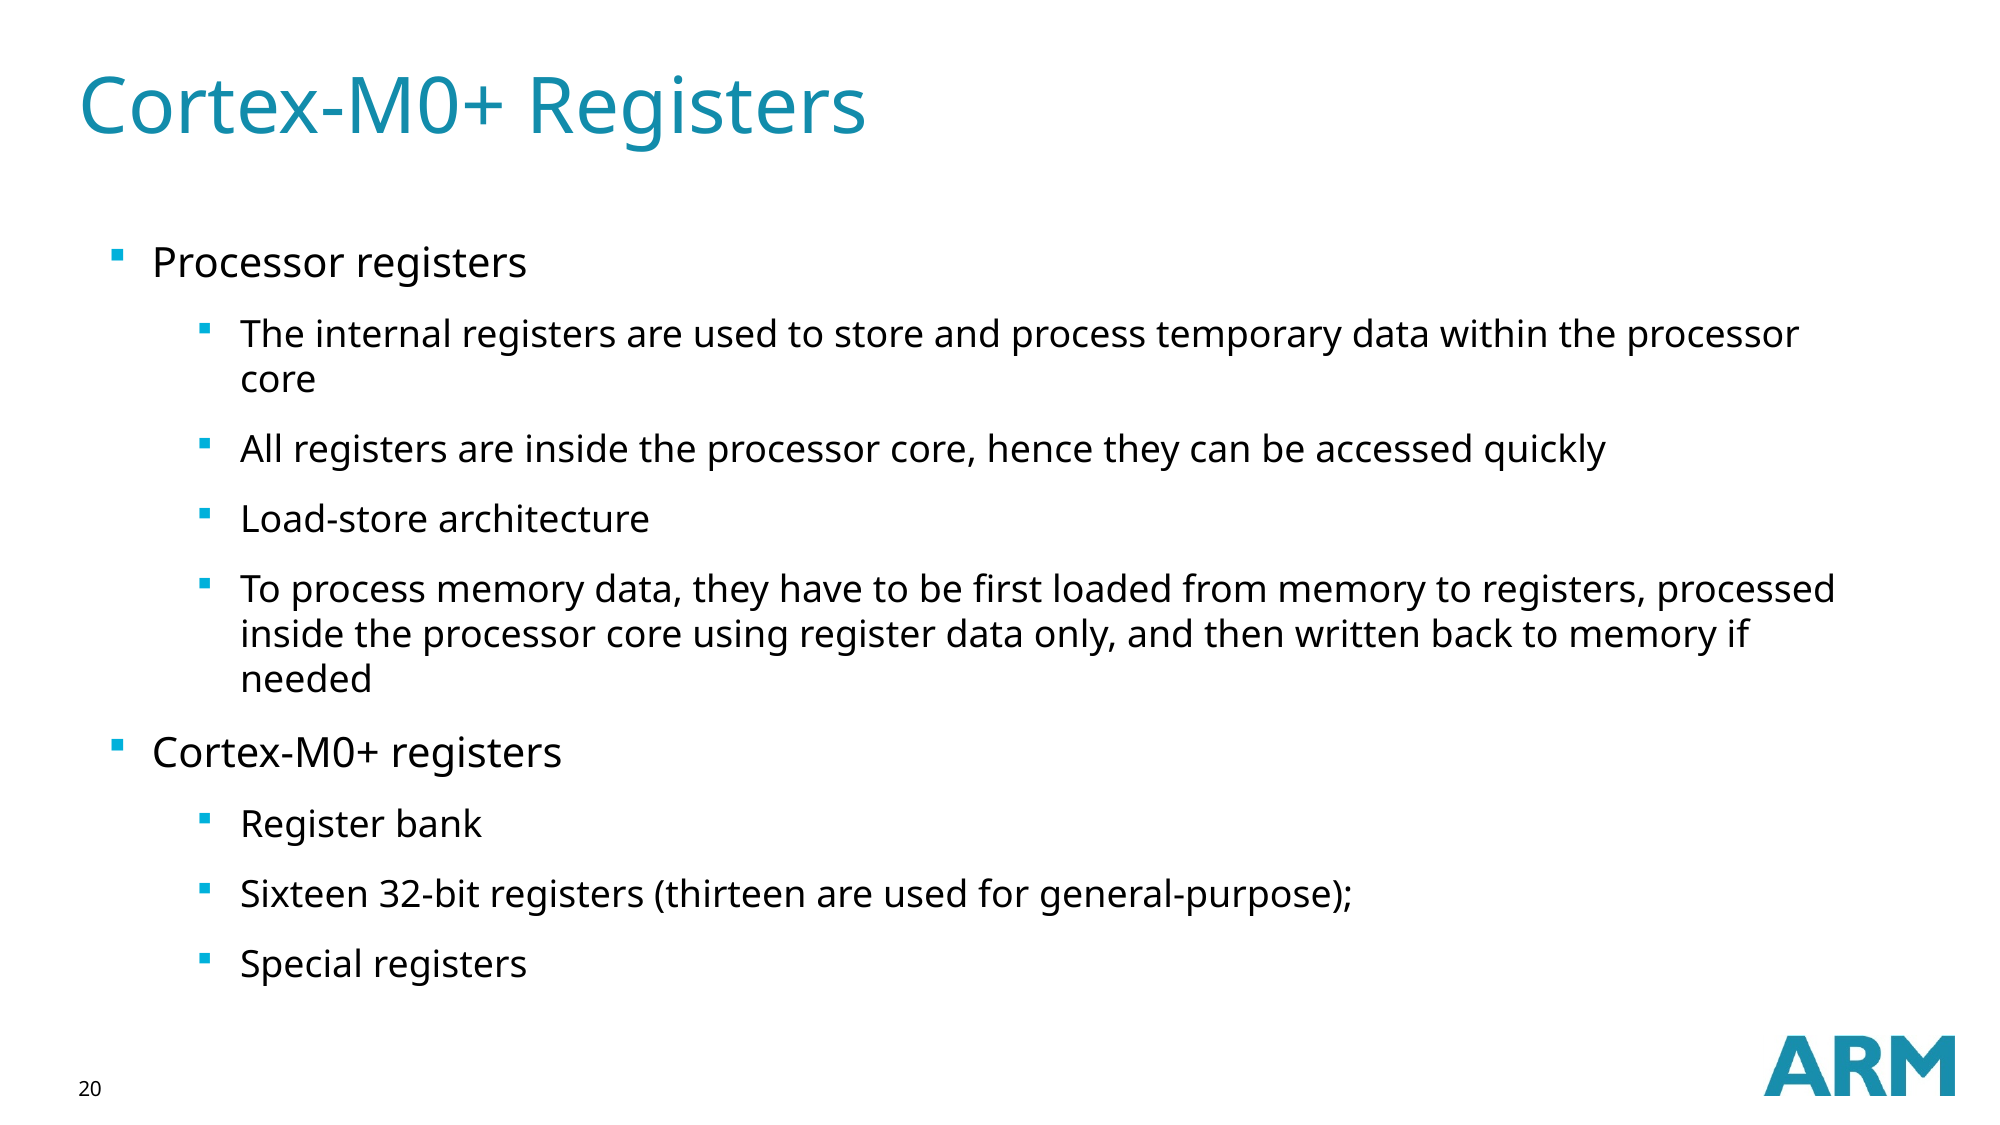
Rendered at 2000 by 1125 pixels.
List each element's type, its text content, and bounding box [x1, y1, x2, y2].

picture [1763, 1035, 1955, 1096]
title Cortex-M0+ Registers [78, 55, 1910, 150]
list Processor registers The internal registers are used to store and process temporary data within the processor core All registers are inside the processor core, hence they can be accessed quickly Load-store architecture To process memory data, they have to be first loaded from memory to registers, processed inside the processor core using register data only, and then written back to memory if needed Cortex-M0+ registers Register bank Sixteen 32-bit registers (thirteen are used for general-purpose); Special registers [108, 235, 1880, 956]
